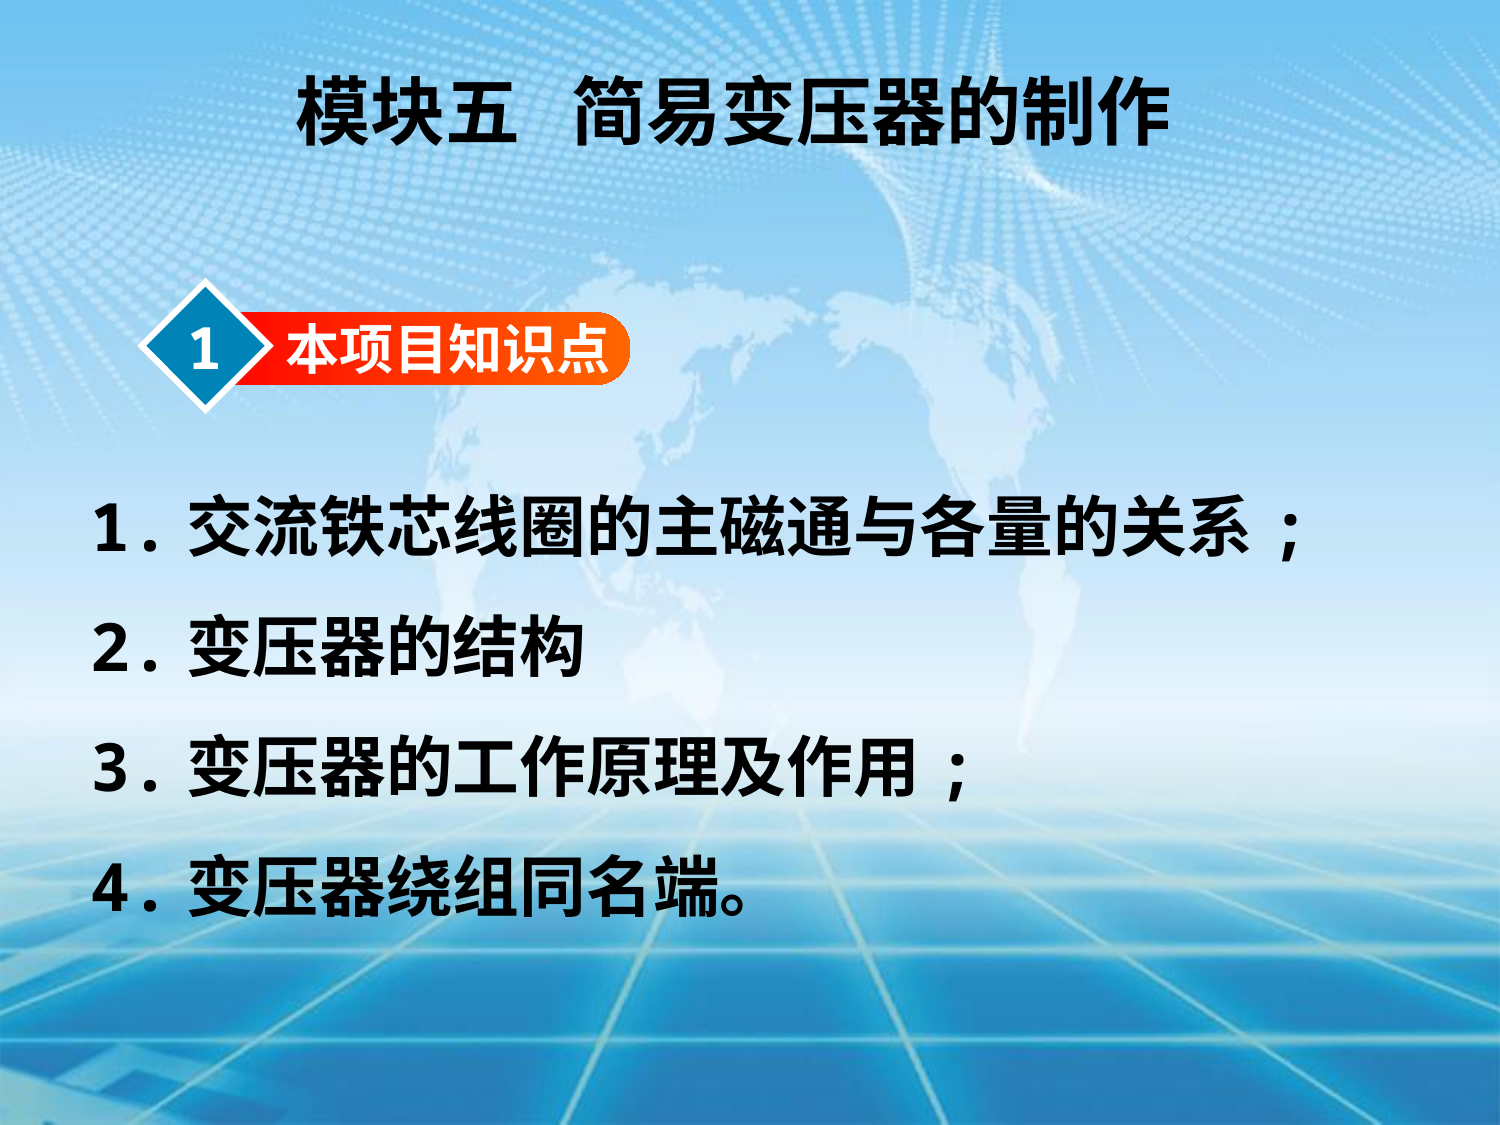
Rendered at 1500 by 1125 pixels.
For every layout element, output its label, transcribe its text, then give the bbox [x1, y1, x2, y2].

text_box 1 [141, 282, 270, 410]
text_box [233, 312, 271, 385]
picture [0, 0, 1500, 1125]
text_box 本项目知识点 [271, 307, 633, 388]
text_box 模块五 简易变压器的制作 [123, 15, 1343, 204]
text_box 1.交流铁芯线圈的主磁通与各量的关系; 2.变压器的结构 3.变压器的工作原理及作用; 4.变压器绕组同名端。 [75, 437, 1397, 933]
